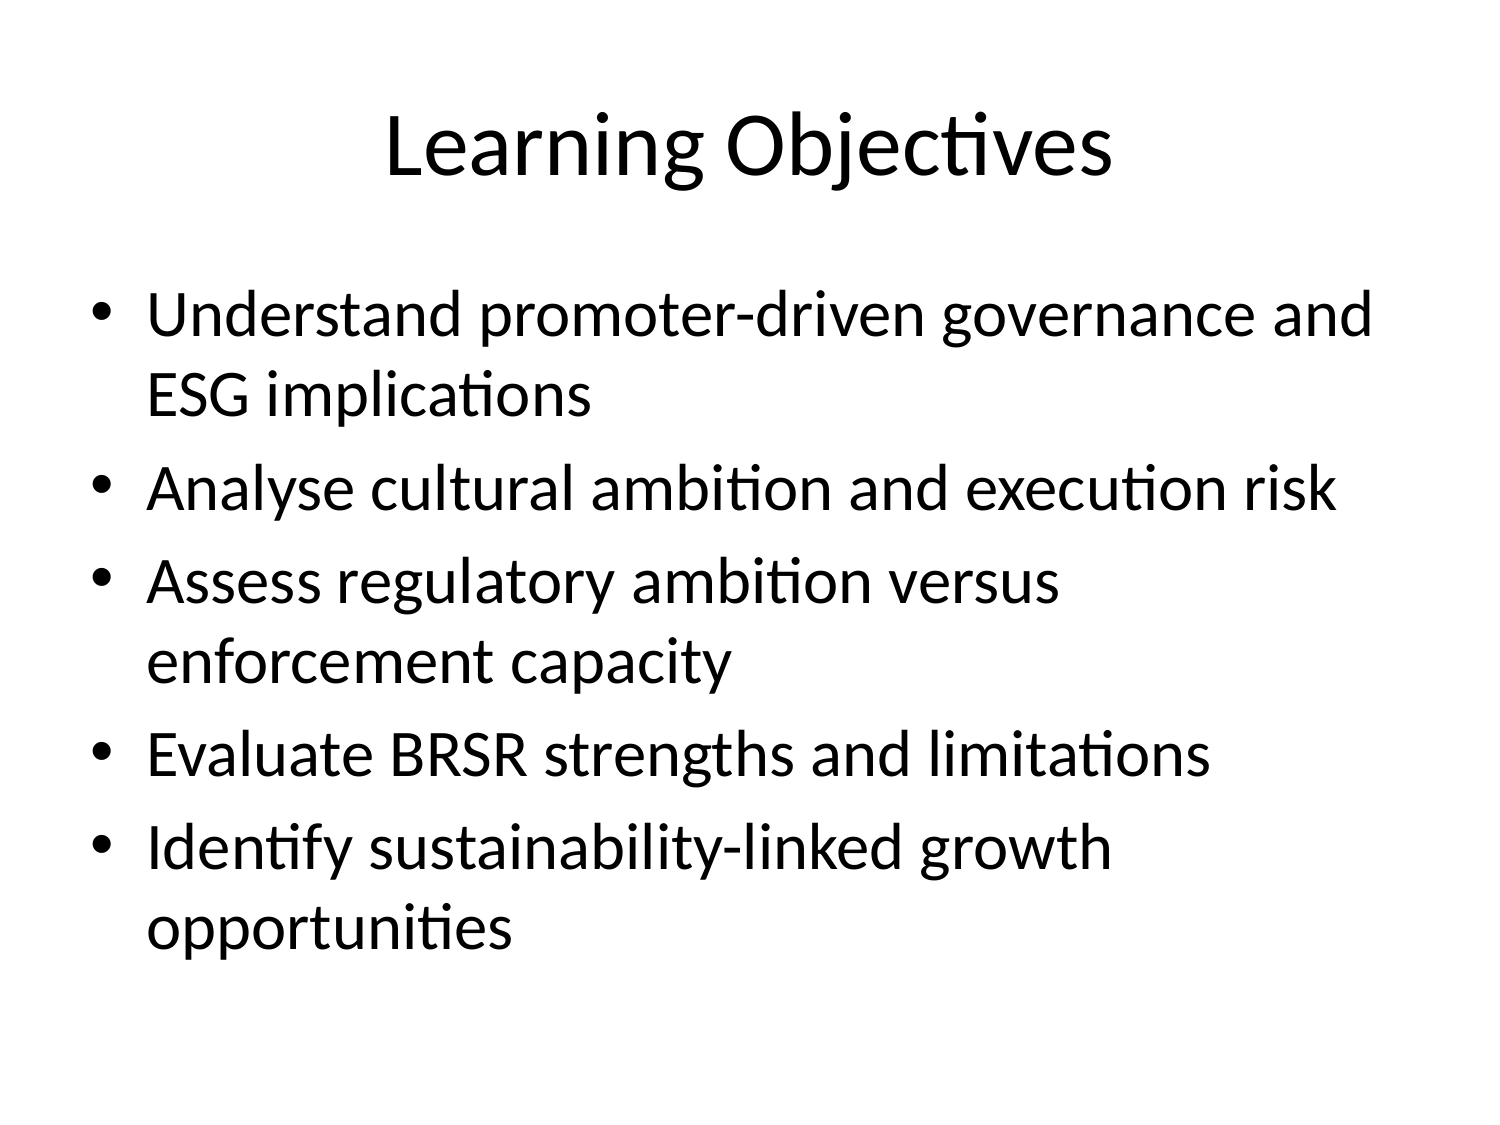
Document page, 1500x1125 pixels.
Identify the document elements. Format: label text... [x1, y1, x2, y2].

list Understand promoter-driven governance and ESG implications Analyse cultural ambition and execution risk Assess regulatory ambition versus enforcement capacity Evaluate BRSR strengths and limitations Identify sustainability-linked growth opportunities [75, 262, 1425, 1005]
title Learning Objectives [75, 45, 1425, 233]
